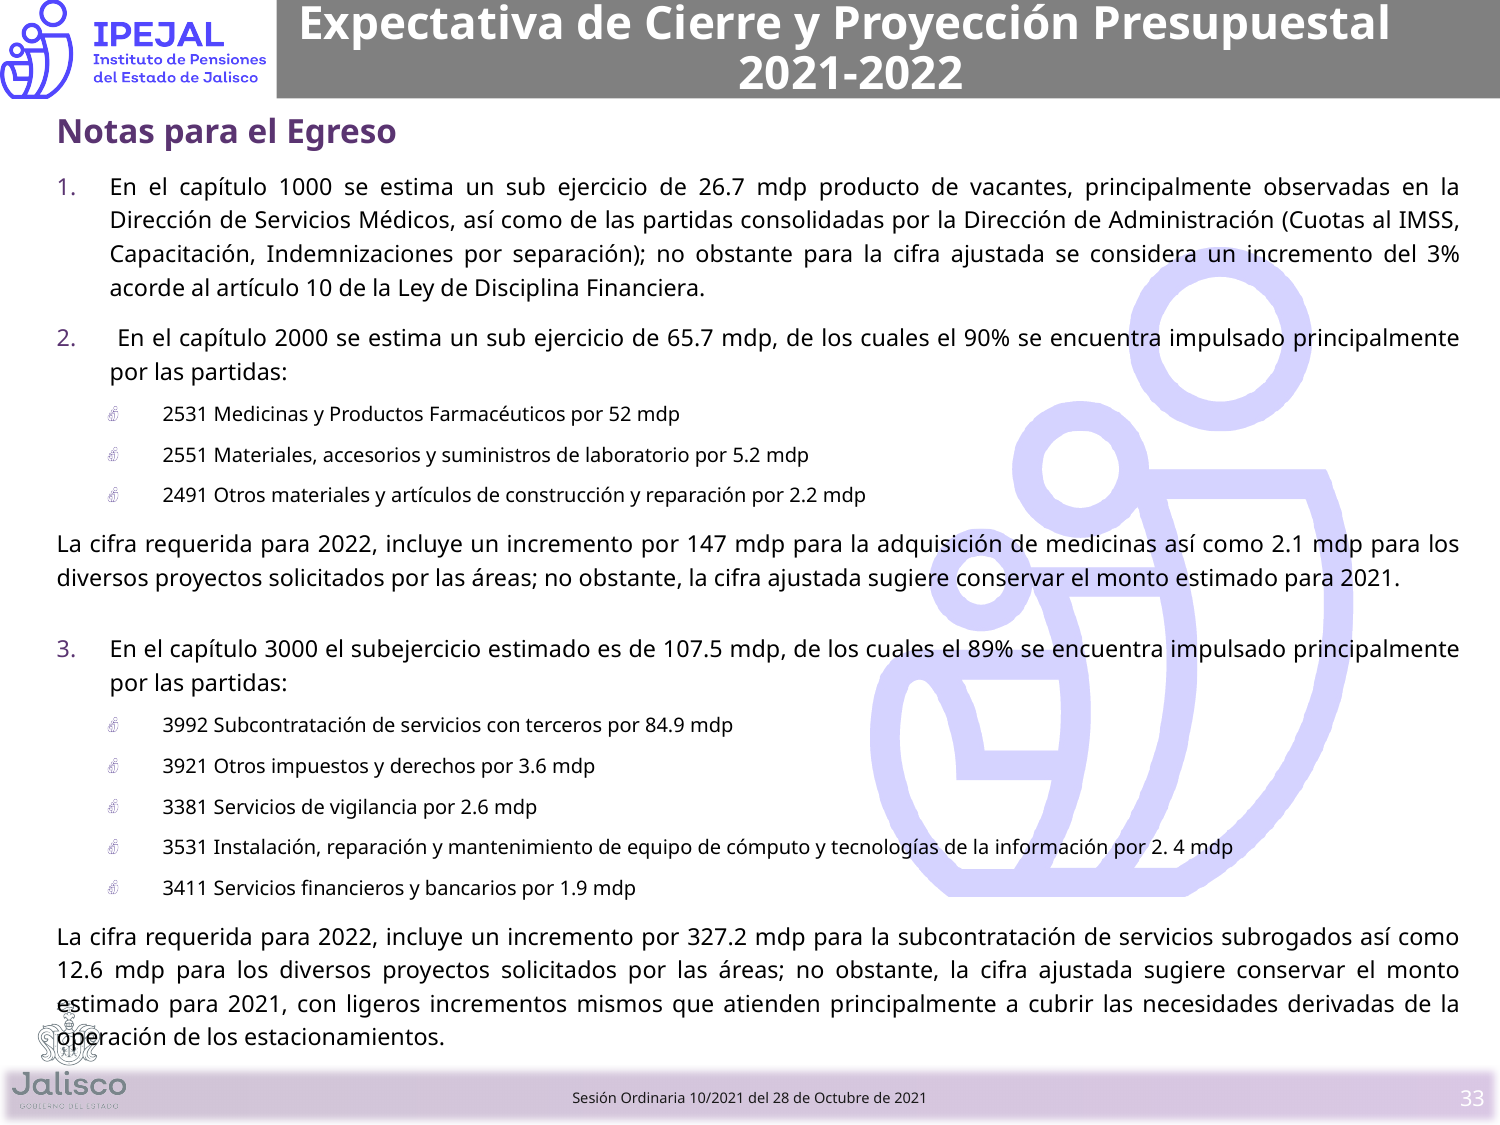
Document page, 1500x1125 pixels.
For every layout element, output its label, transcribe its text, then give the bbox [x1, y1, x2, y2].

text_box Notas para el Egreso [41, 107, 1459, 177]
picture [106, 404, 120, 423]
picture [106, 837, 120, 856]
picture [106, 878, 120, 896]
footer Sesión Ordinaria 10/2021 del 28 de Octubre de 2021 [471, 1081, 1029, 1116]
picture [106, 445, 120, 463]
slide_number 33 [1149, 1069, 1500, 1125]
picture [106, 715, 120, 734]
picture [0, 0, 266, 99]
picture [0, 993, 153, 1120]
picture [106, 797, 120, 815]
list En el capítulo 1000 se estima un sub ejercicio de 26.7 mdp producto de vacantes, principalmente observadas en la Dirección de Servicios Médicos, así como de las partidas consolidadas por la Dirección de Administración (Cuotas al IMSS, Capacitación, Indemnizaciones por separación); no obstante para la cifra ajustada se considera un incremento del 3% acorde al artículo 10 de la Ley de Disciplina Financiera. En el capítulo 2000 se estima un sub ejercicio de 65.7 mdp, de los cuales el 90% se encuentra impulsado principalmente por las partidas: 2531 Medicinas y Productos Farmacéuticos por 52 mdp 2551 Materiales, accesorios y suministros de laboratorio por 5.2 mdp 2491 Otros materiales y artículos de construcción y reparación por 2.2 mdp La cifra requerida para 2022, incluye un incremento por 147 mdp para la adquisición de medicinas así como 2.1 mdp para los diversos proyectos solicitados por las áreas; no obstante, la cifra ajustada sugiere conservar el monto estimado para 2021. En el capítulo 3000 el subejercicio estimado es de 107.5 mdp, de los cuales el 89% se encuentra impulsado principalmente por las partidas: 3992 Subcontratación de servicios con terceros por 84.9 mdp 3921 Otros impuestos y derechos por 3.6 mdp 3381 Servicios de vigilancia por 2.6 mdp 3531 Instalación, reparación y mantenimiento de equipo de cómputo y tecnologías de la información por 2. 4 mdp 3411 Servicios financieros y bancarios por 1.9 mdp La cifra requerida para 2022, incluye un incremento por 327.2 mdp para la subcontratación de servicios subrogados así como 12.6 mdp para los diversos proyectos solicitados por las áreas; no obstante, la cifra ajustada sugiere conservar el monto estimado para 2021, con ligeros incrementos mismos que atienden principalmente a cubrir las necesidades derivadas de la operación de los estacionamientos. [41, 158, 1478, 1069]
picture [106, 485, 120, 504]
title Expectativa de Cierre y Proyección Presupuestal 2021-2022 [277, 1, 1425, 99]
picture [106, 756, 120, 775]
